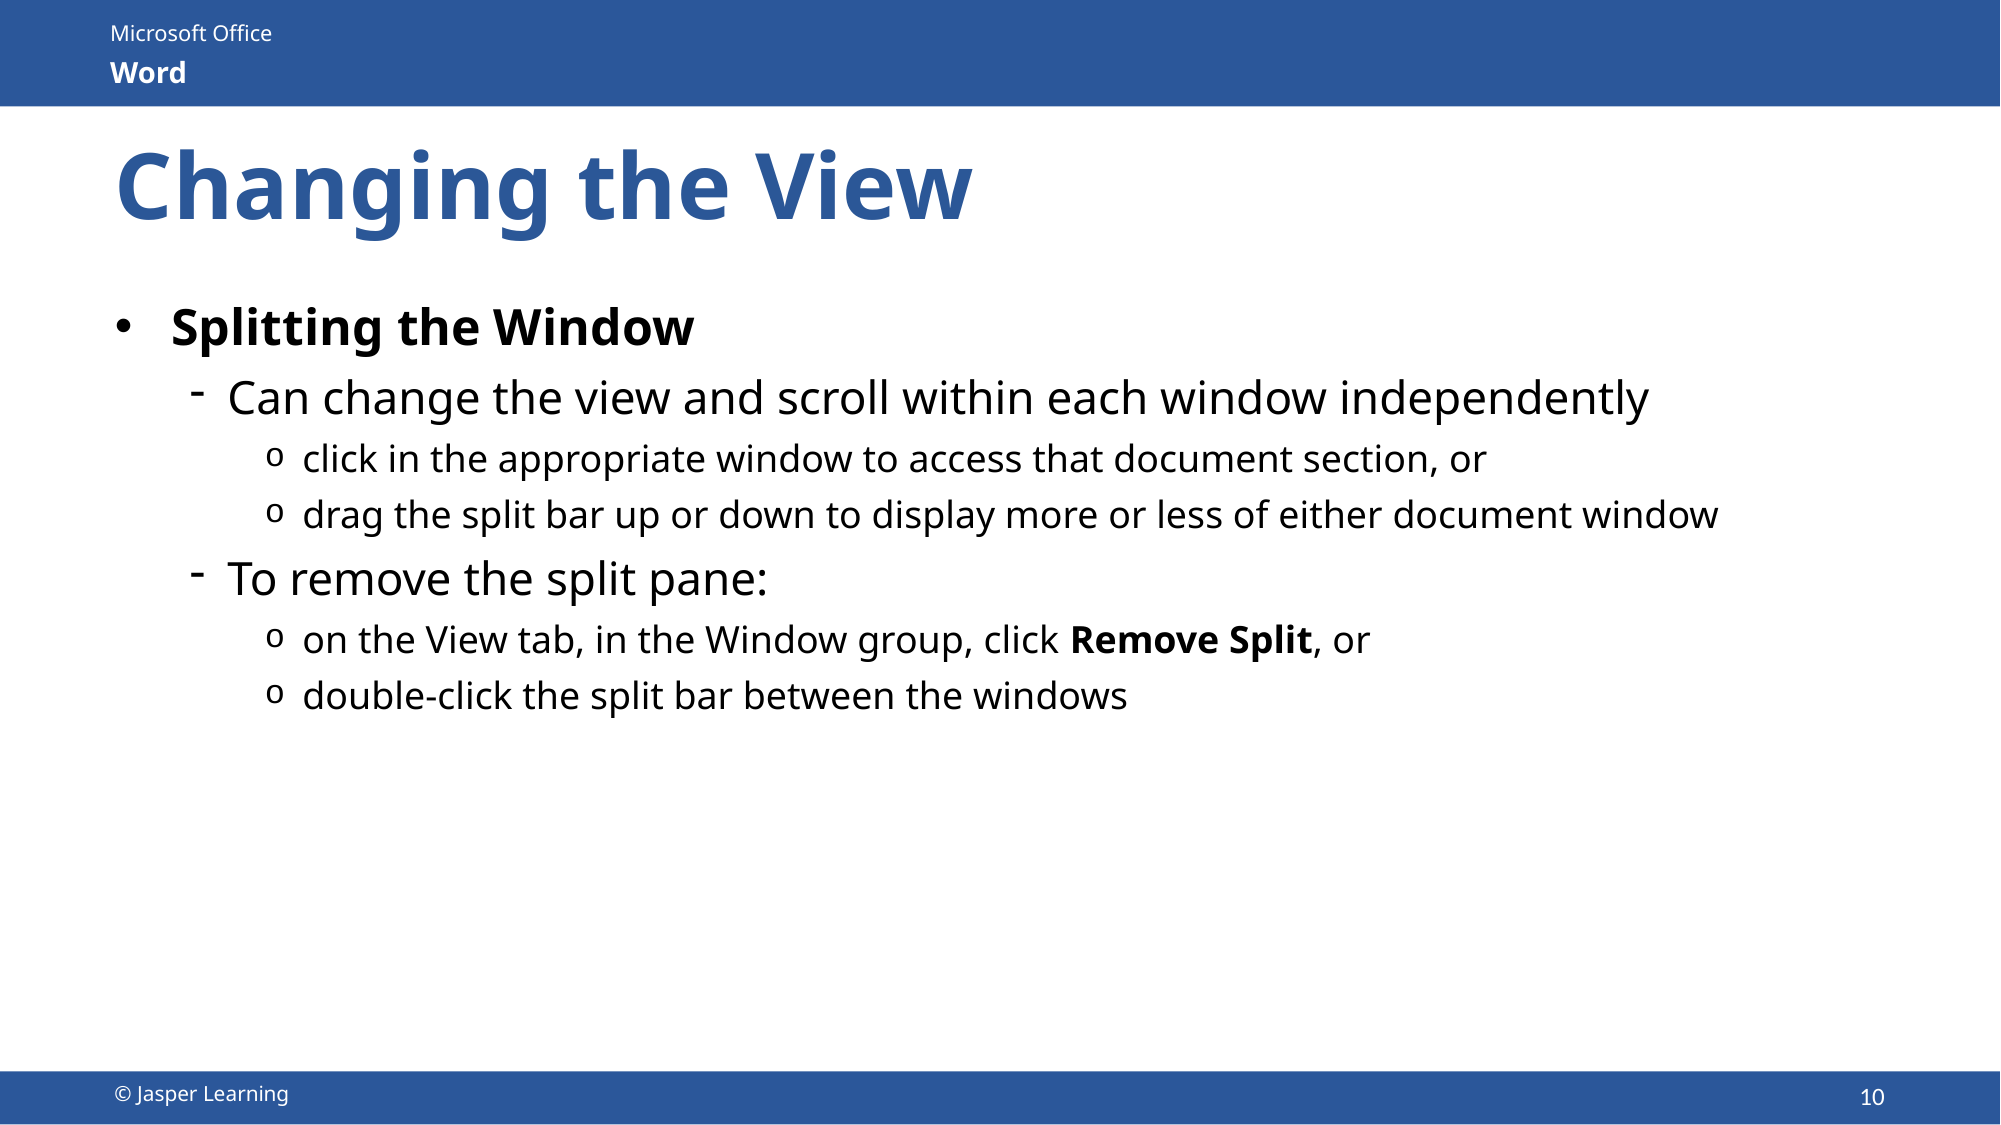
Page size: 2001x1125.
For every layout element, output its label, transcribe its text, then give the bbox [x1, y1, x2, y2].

title Changing the View [99, 118, 1866, 248]
footer © Jasper Learning [99, 1074, 775, 1116]
slide_number 10 [1433, 1065, 1900, 1125]
list Splitting the Window Can change the view and scroll within each window independently click in the appropriate window to access that document section, or drag the split bar up or down to display more or less of either document window To remove the split pane: on the View tab, in the Window group, click Remove Split, or double-click the split bar between the windows [99, 283, 1900, 1026]
